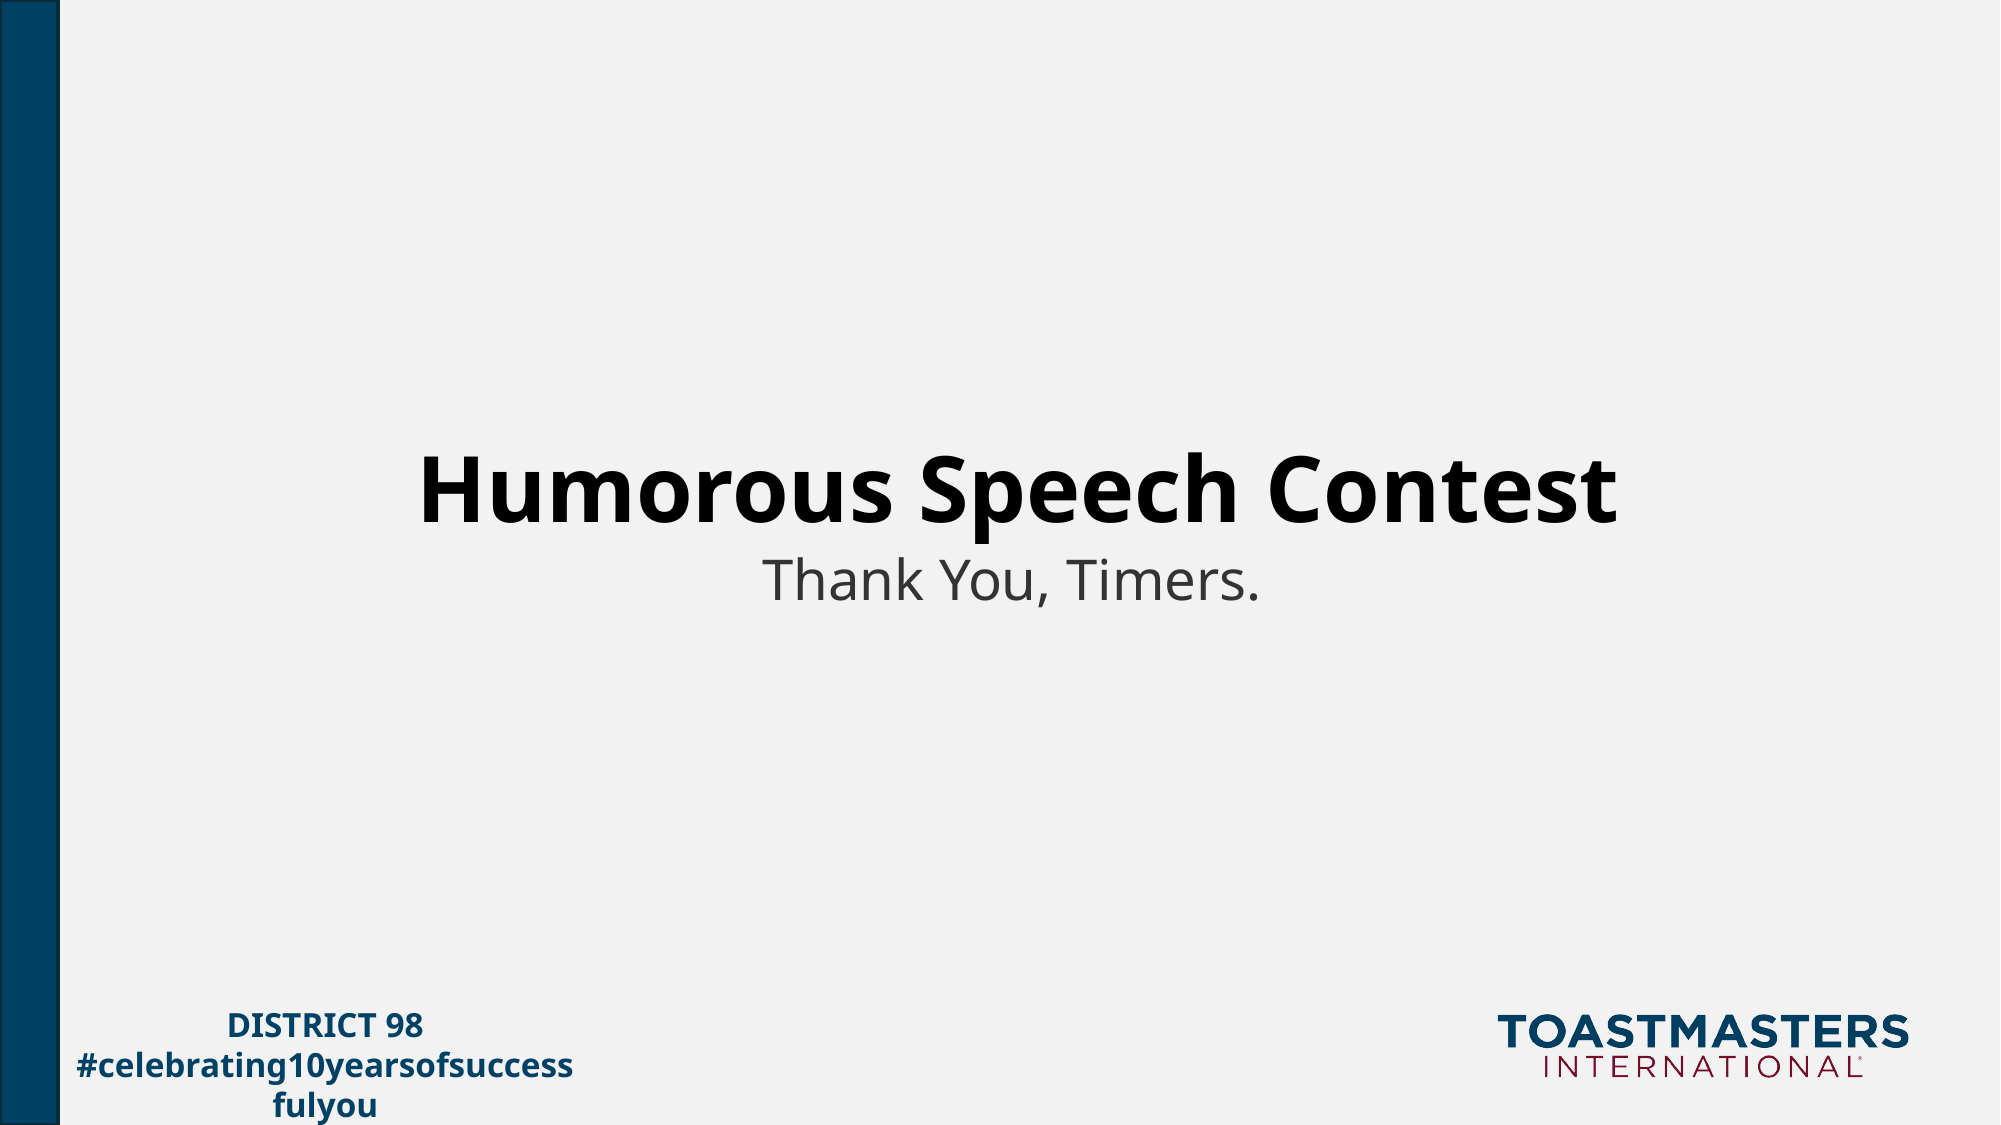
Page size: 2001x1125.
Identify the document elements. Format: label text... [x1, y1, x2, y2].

title Humorous Speech Contest [114, 408, 1921, 578]
text_box Thank You, Timers. [760, 541, 1353, 612]
picture [1383, 631, 2000, 1125]
text_box [0, 0, 60, 1125]
text_box DISTRICT 98 #celebrating10yearsofsuccessfulyou [57, 996, 593, 1125]
